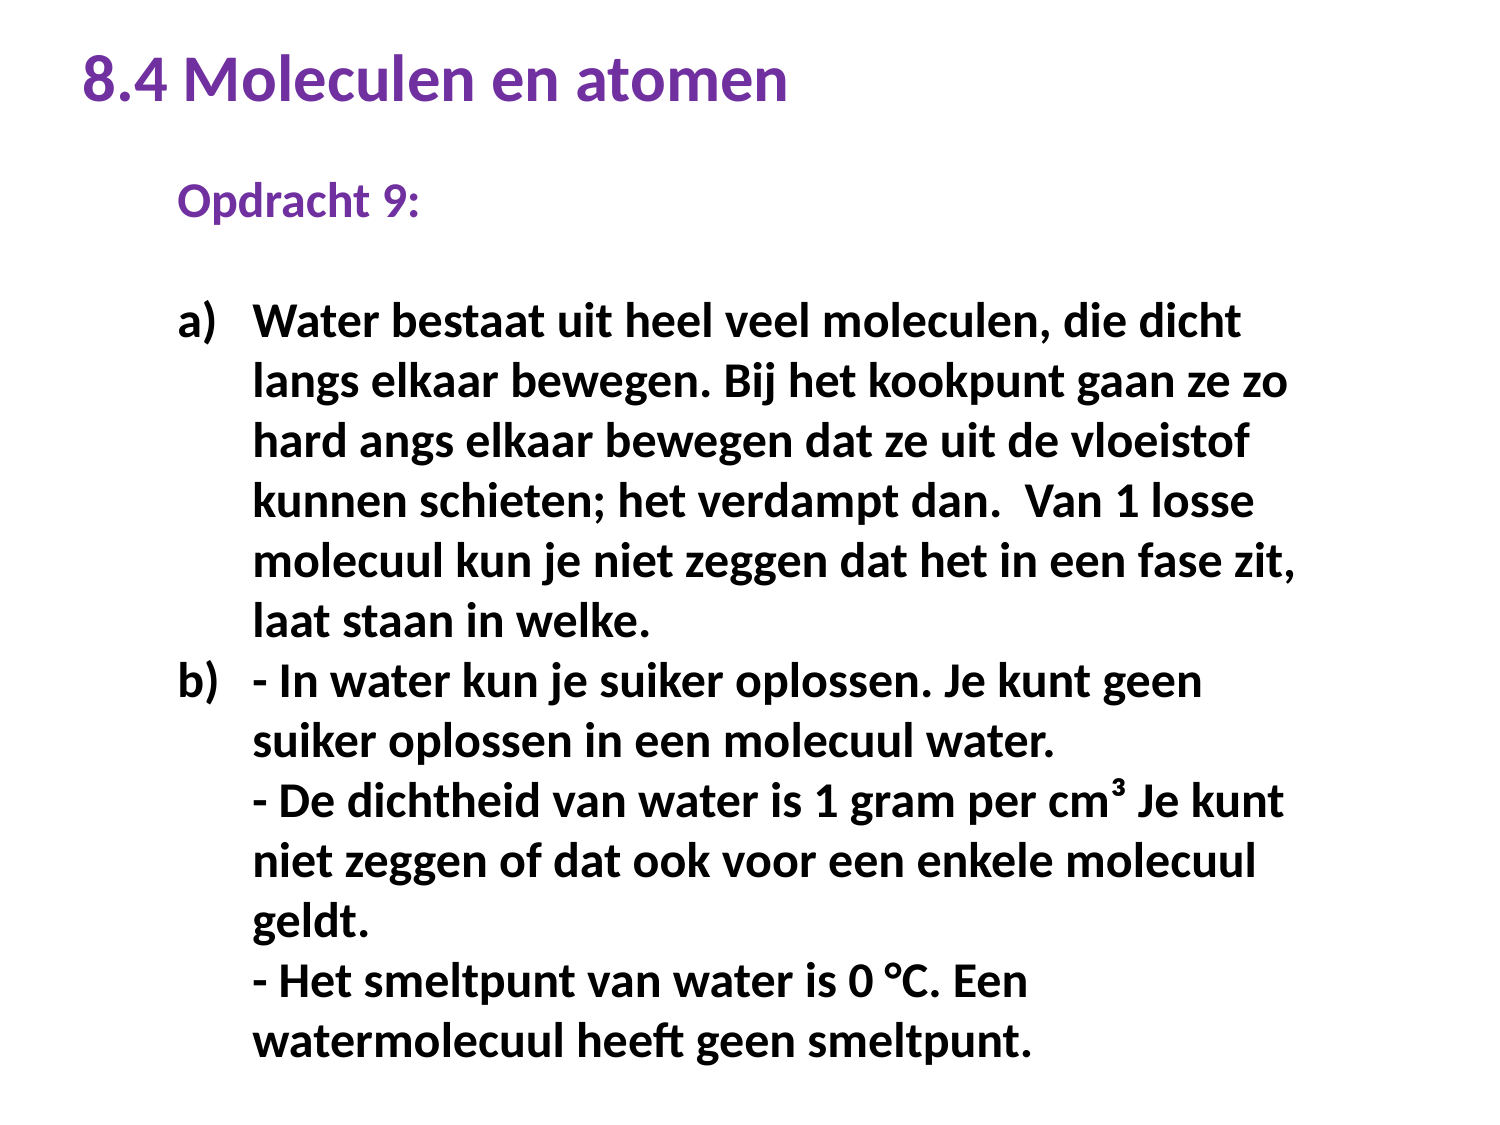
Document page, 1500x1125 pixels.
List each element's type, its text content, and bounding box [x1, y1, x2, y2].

text_box Opdracht 9: Water bestaat uit heel veel moleculen, die dicht langs elkaar bewegen. Bij het kookpunt gaan ze zo hard angs elkaar bewegen dat ze uit de vloeistof kunnen schieten; het verdampt dan. Van 1 losse molecuul kun je niet zeggen dat het in een fase zit, laat staan in welke. - In water kun je suiker oplossen. Je kunt geen suiker oplossen in een molecuul water. - De dichtheid van water is 1 gram per cm³ Je kunt niet zeggen of dat ook voor een enkele molecuul geldt. - Het smeltpunt van water is 0 °C. Een watermolecuul heeft geen smeltpunt. [162, 160, 1332, 1125]
title 8.4 Moleculen en atomen [67, 26, 1466, 125]
